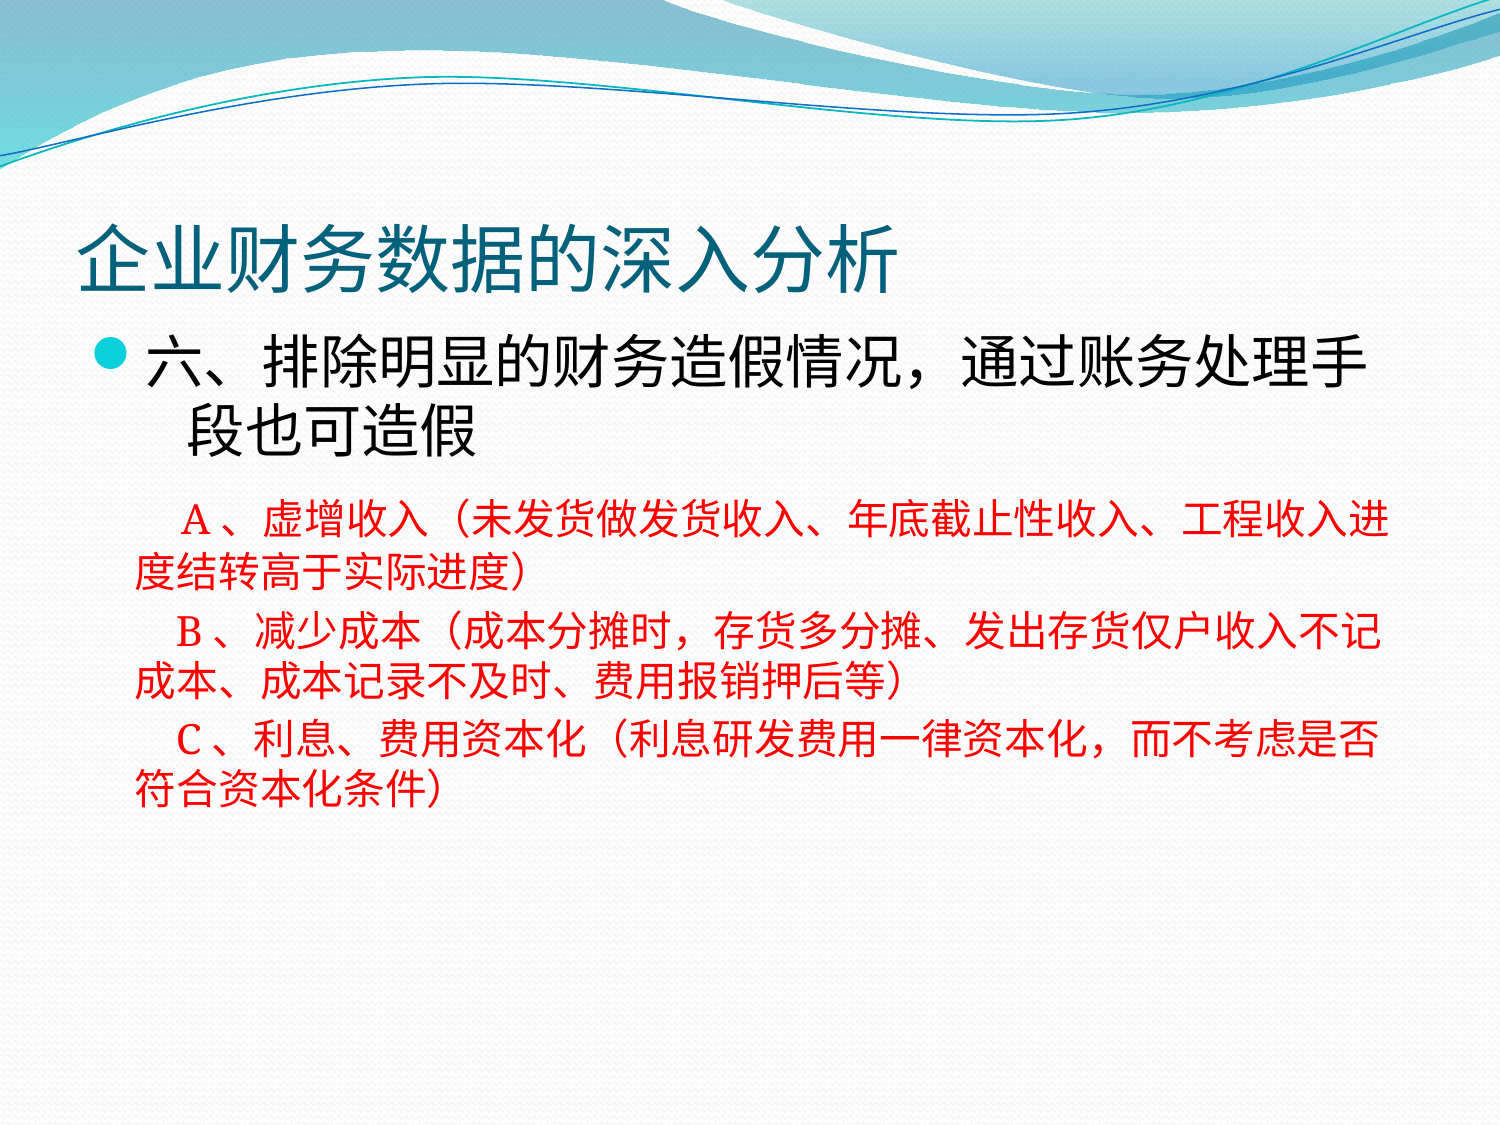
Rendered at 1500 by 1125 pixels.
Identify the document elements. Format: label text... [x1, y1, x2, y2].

list 六、排除明显的财务造假情况，通过账务处理手 段也可造假 A、虚增收入（未发货做发货收入、年底截止性收入、工程收入进度结转高于实际进度） B、减少成本（成本分摊时，存货多分摊、发出存货仅户收入不记成本、成本记录不及时、费用报销押后等） C、利息、费用资本化（利息研发费用一律资本化，而不考虑是否符合资本化条件） [75, 317, 1425, 1038]
title 企业财务数据的深入分析 [75, 115, 1425, 303]
